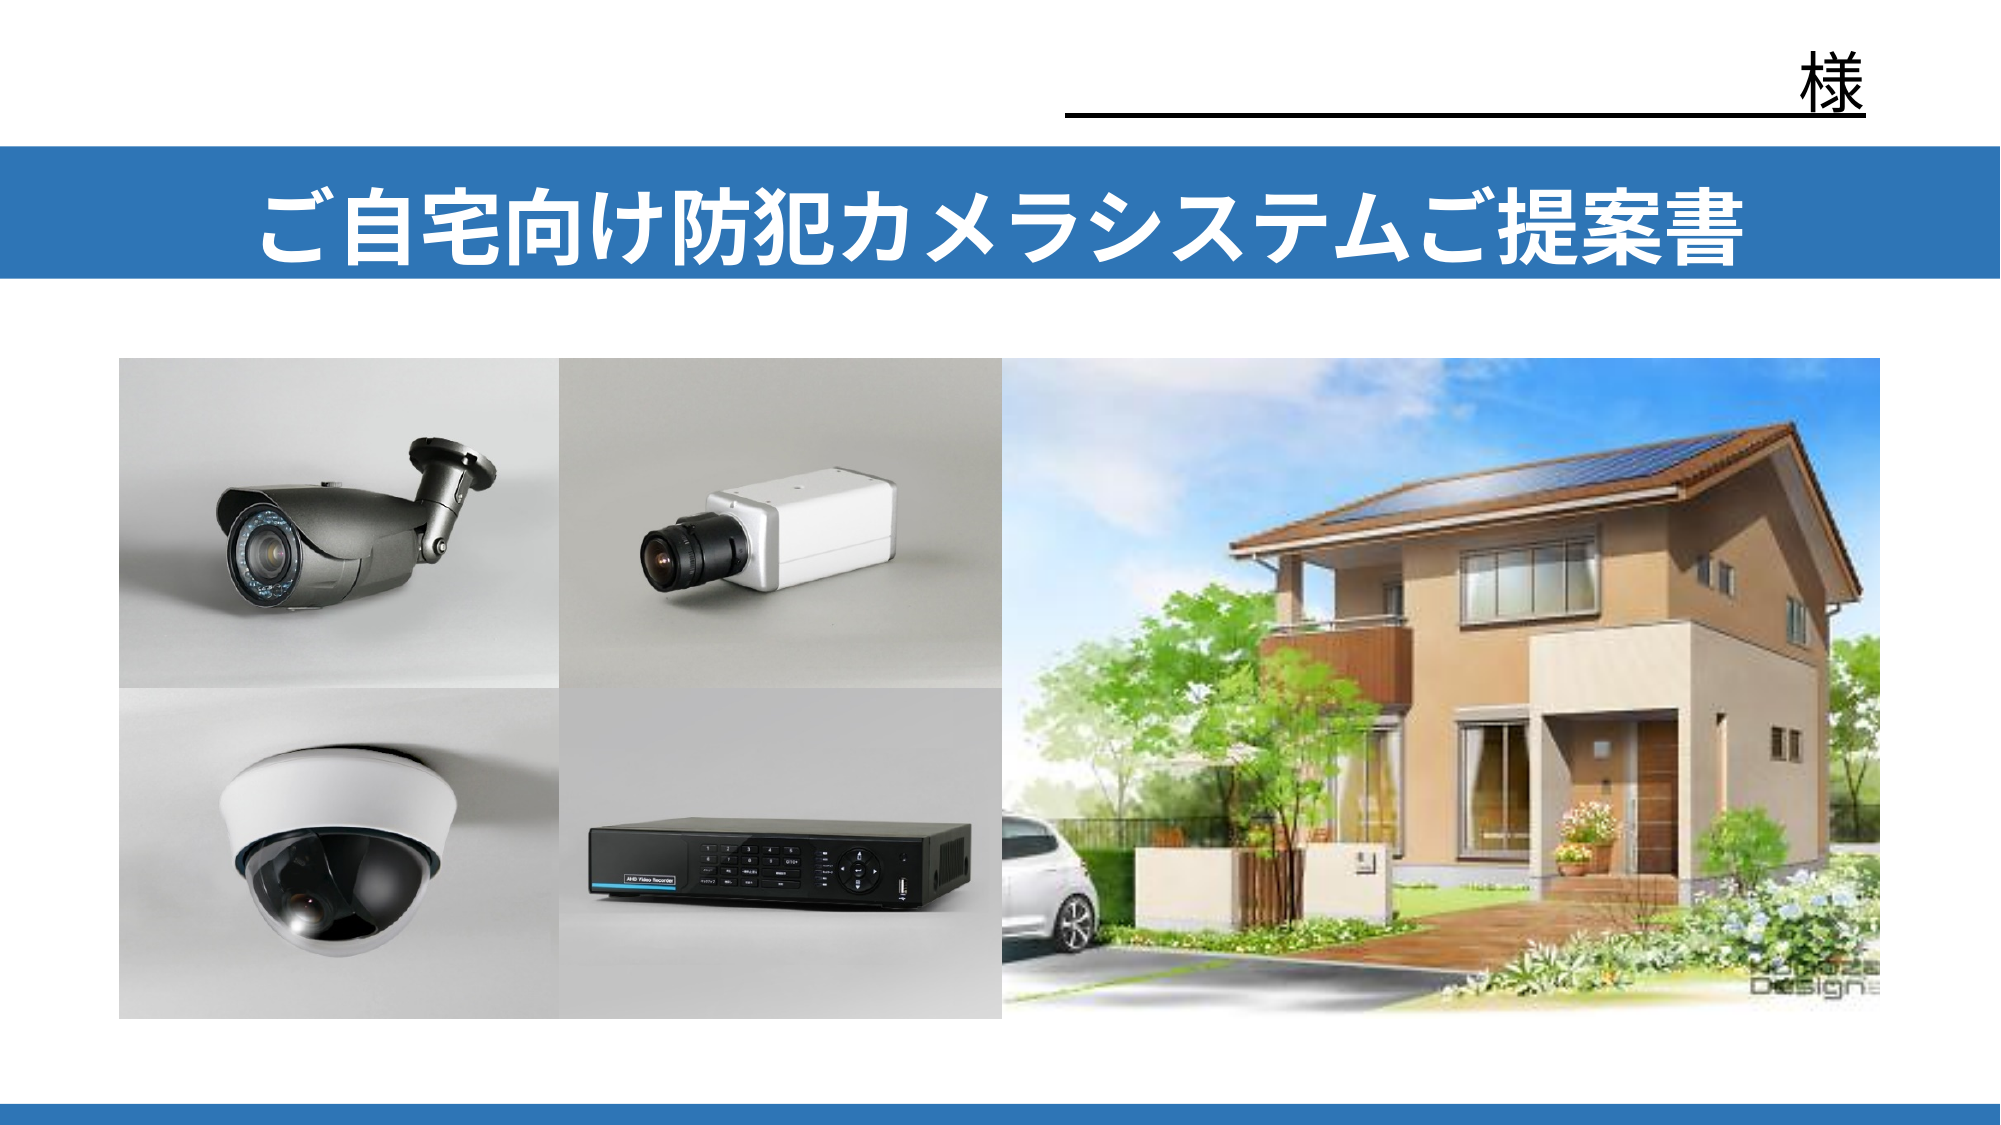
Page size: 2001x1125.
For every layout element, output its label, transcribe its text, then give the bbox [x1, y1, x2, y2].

text_box [0, 145, 2000, 280]
text_box 様 [647, 26, 1881, 147]
picture [119, 358, 1880, 1019]
text_box [0, 1103, 2000, 1125]
text_box ご自宅向け防犯カメラシステムご提案書 [237, 167, 1762, 283]
